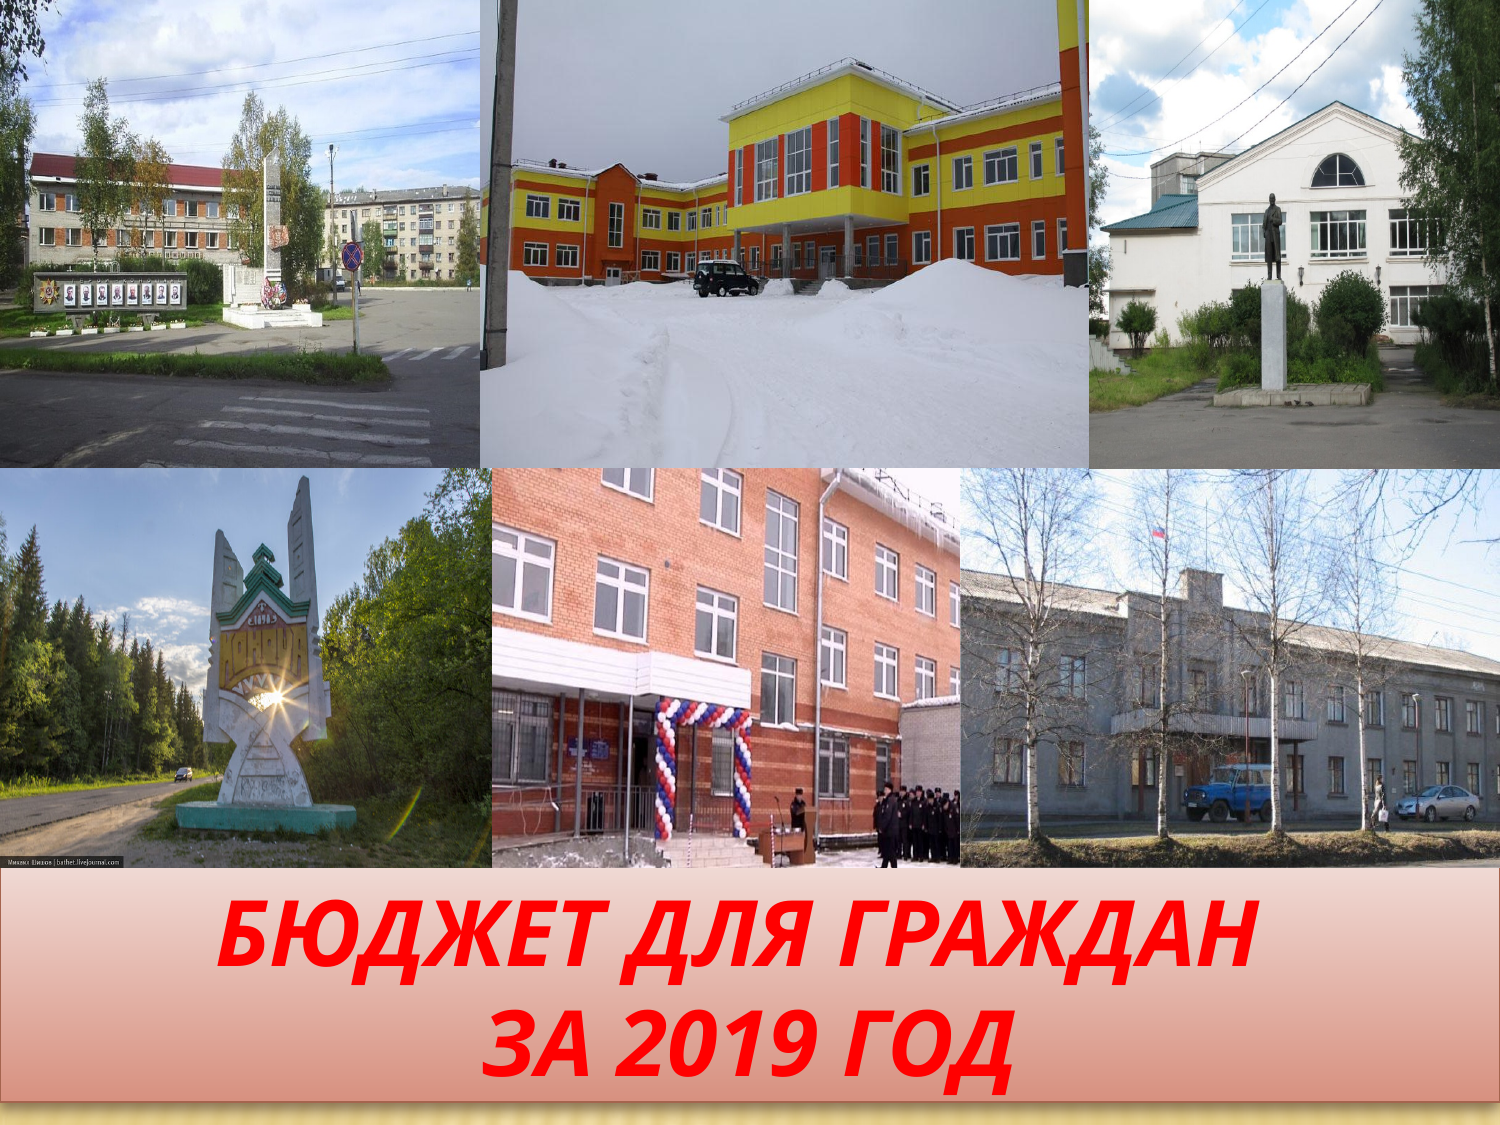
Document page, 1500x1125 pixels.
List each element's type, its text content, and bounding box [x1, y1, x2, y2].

text_box БЮДЖЕТ ДЛЯ ГРАЖДАН ЗА 2019 ГОД [0, 883, 1500, 1103]
picture [0, 0, 1500, 869]
